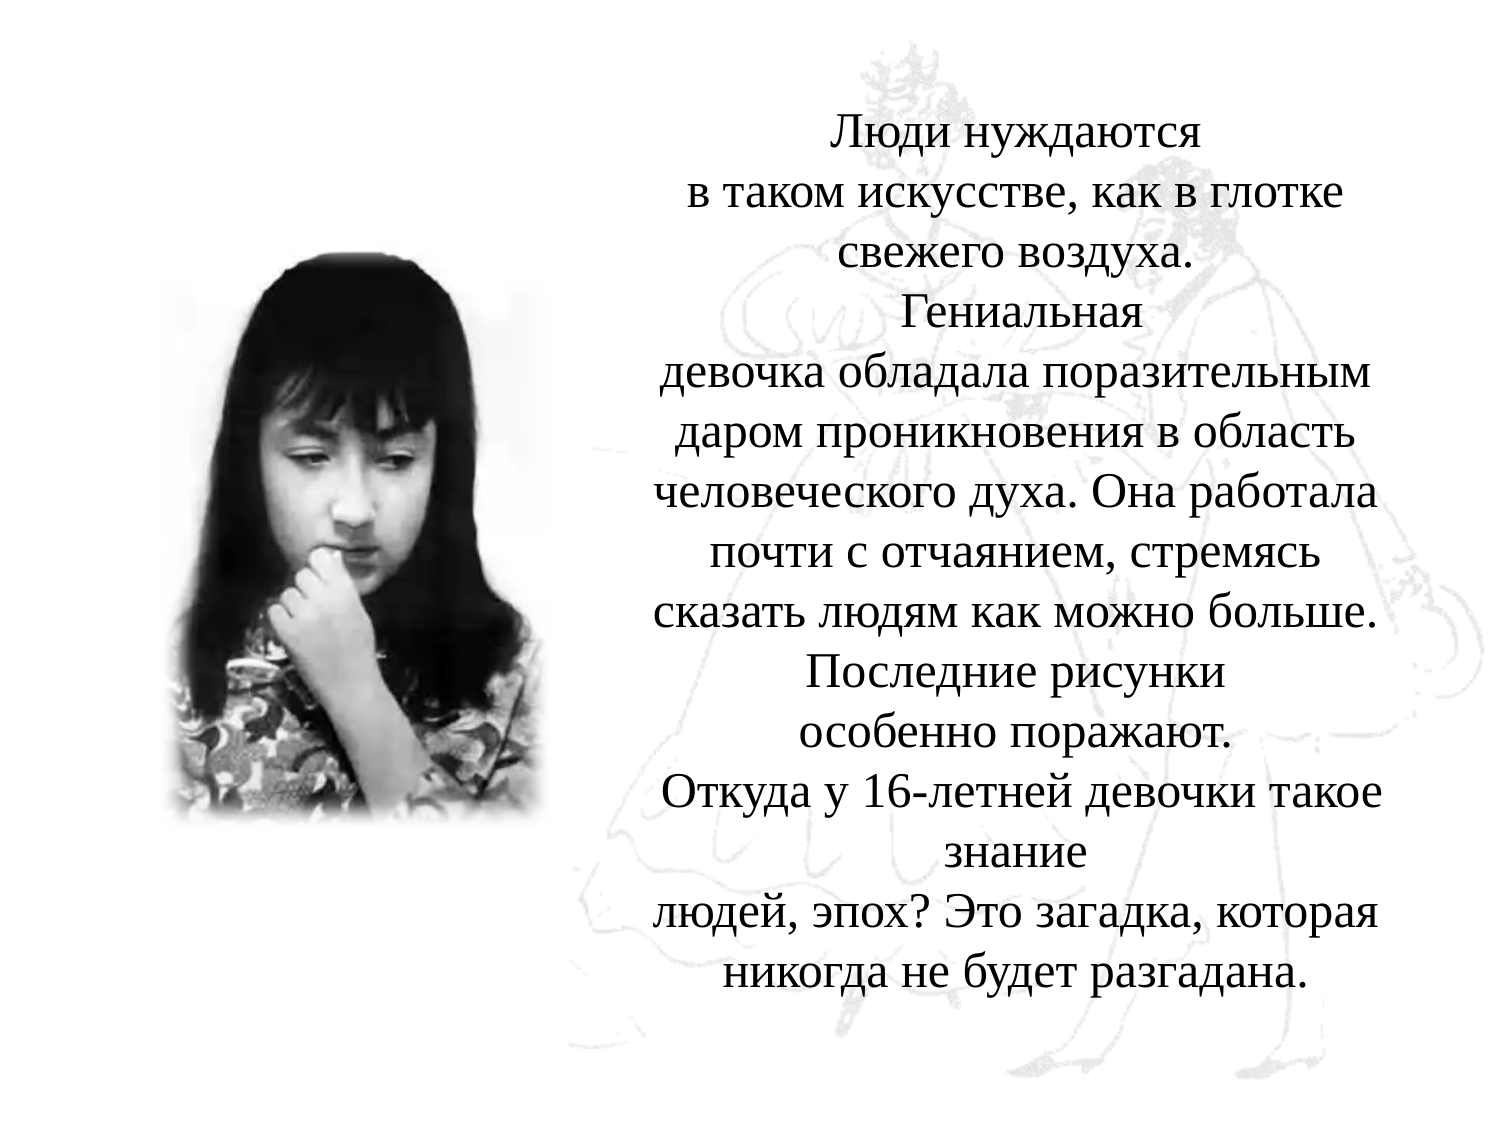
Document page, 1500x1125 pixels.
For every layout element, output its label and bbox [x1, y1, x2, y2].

picture [159, 231, 551, 829]
picture [554, 0, 1500, 1125]
